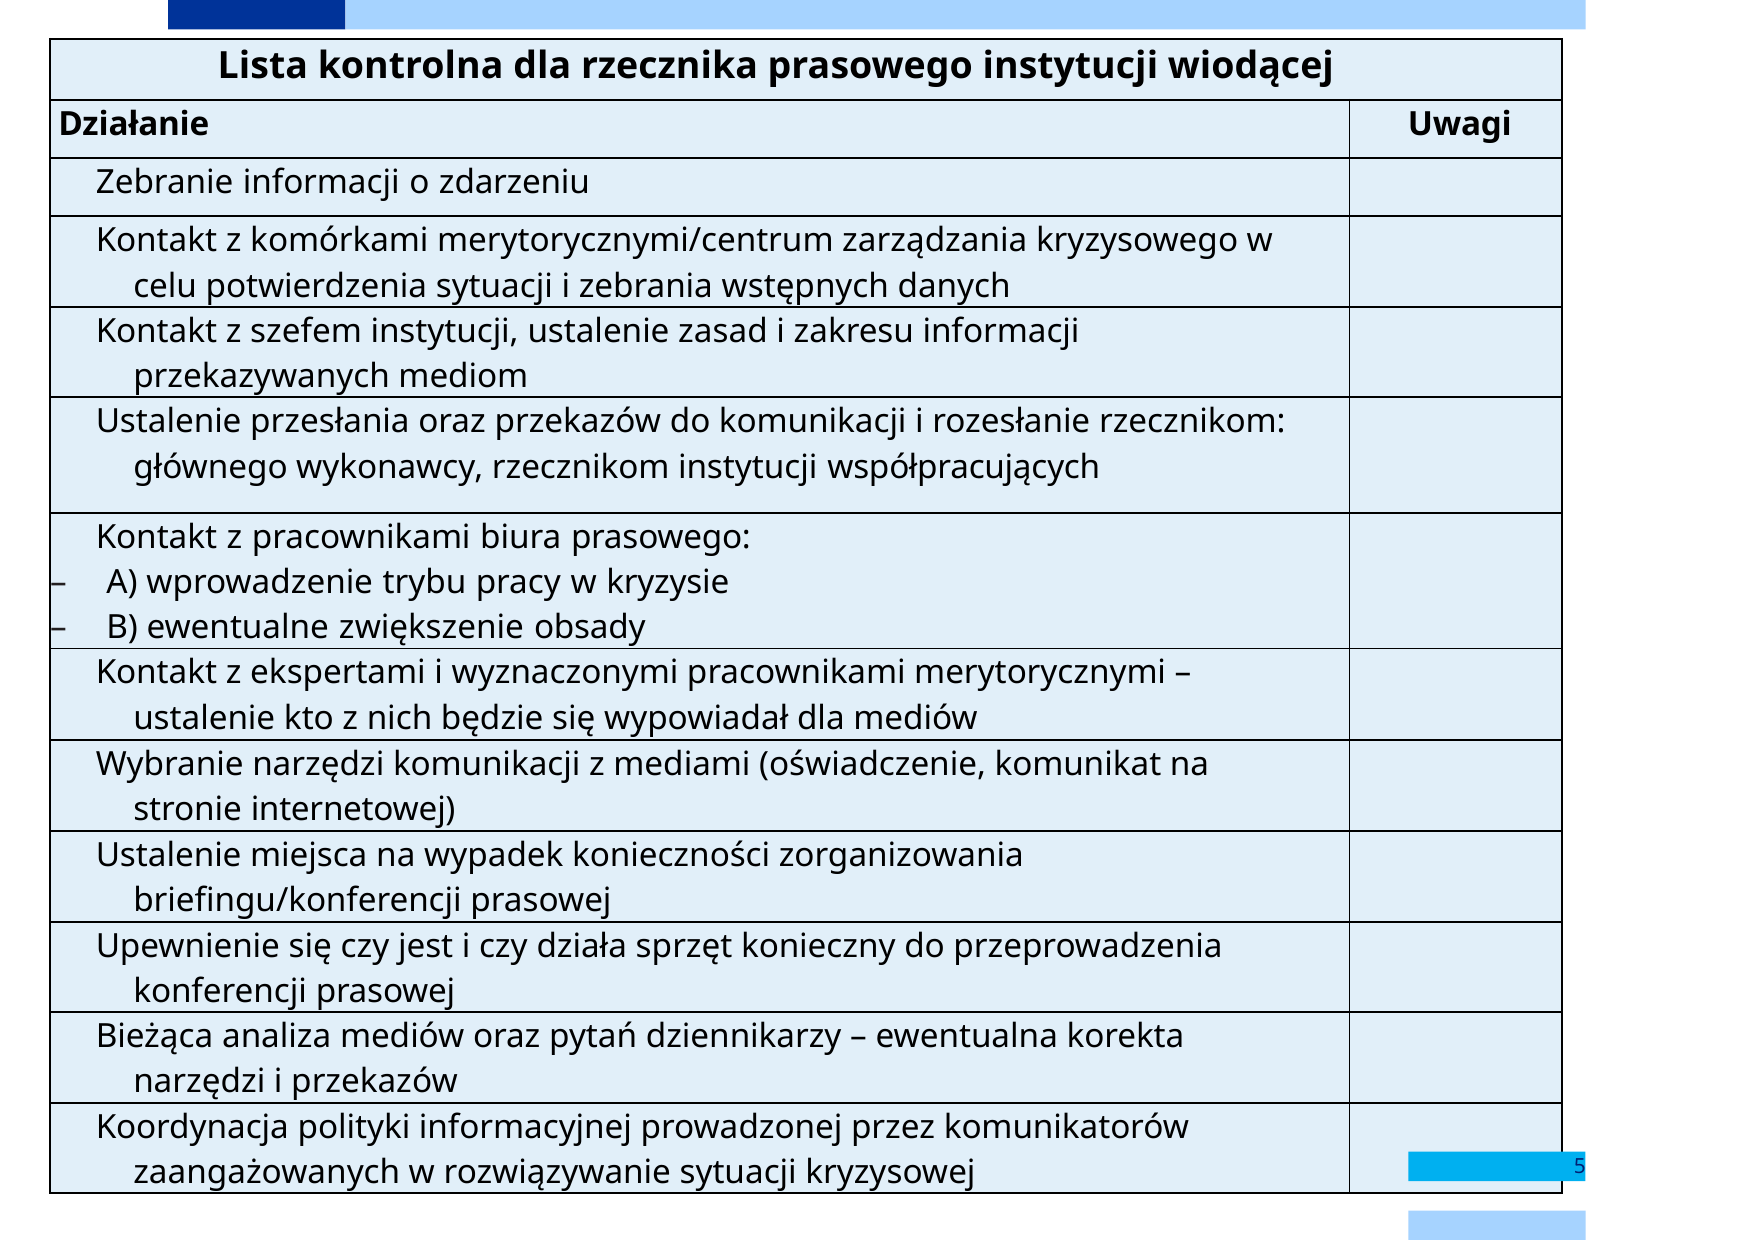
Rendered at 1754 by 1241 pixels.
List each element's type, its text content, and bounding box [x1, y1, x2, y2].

table_cell Ustalenie miejsca na wypadek konieczności zorganizowania briefingu/konferencji prasowej [51, 832, 1349, 921]
table_cell [1350, 832, 1561, 921]
table_cell [1350, 159, 1561, 215]
table_cell [1350, 217, 1561, 306]
table_cell [1350, 741, 1561, 830]
table_header Lista kontrolna dla rzecznika prasowego instytucji wiodącej [51, 40, 1561, 99]
table_cell [1350, 649, 1561, 739]
table_cell [1350, 308, 1561, 396]
table_cell Zebranie informacji o zdarzeniu [51, 159, 1349, 215]
table_cell Kontakt z ekspertami i wyznaczonymi pracownikami merytorycznymi – ustalenie kto z nich będzie się wypowiadał dla mediów [51, 649, 1349, 739]
table_cell [1350, 923, 1561, 1011]
table_cell Koordynacja polityki informacyjnej prowadzonej przez komunikatorów zaangażowanych w rozwiązywanie sytuacji kryzysowej [51, 1104, 1349, 1192]
table_cell Wybranie narzędzi komunikacji z mediami (oświadczenie, komunikat na stronie internetowej) [51, 741, 1349, 830]
table_cell Kontakt z szefem instytucji, ustalenie zasad i zakresu informacji przekazywanych mediom [51, 308, 1349, 396]
table_cell Działanie [51, 101, 1349, 157]
table_cell Ustalenie przesłania oraz przekazów do komunikacji i rozesłanie rzecznikom: głównego wykonawcy, rzecznikom instytucji współpracujących [51, 398, 1349, 512]
table_cell [1350, 1013, 1561, 1102]
table_cell [1350, 514, 1561, 648]
table_cell Upewnienie się czy jest i czy działa sprzęt konieczny do przeprowadzenia konferencji prasowej [51, 923, 1349, 1011]
table_cell Kontakt z komórkami merytorycznymi/centrum zarządzania kryzysowego w celu potwierdzenia sytuacji i zebrania wstępnych danych [51, 217, 1349, 306]
slide_number 5 [1408, 1151, 1586, 1182]
table_cell [1350, 398, 1561, 512]
table_cell Bieżąca analiza mediów oraz pytań dziennikarzy – ewentualna korekta narzędzi i przekazów [51, 1013, 1349, 1102]
table_cell Uwagi [1350, 101, 1561, 157]
table_cell [1350, 1104, 1561, 1192]
table_cell Kontakt z pracownikami biura prasowego: A) wprowadzenie trybu pracy w kryzysie B) ewentualne zwiększenie obsady [51, 514, 1349, 648]
